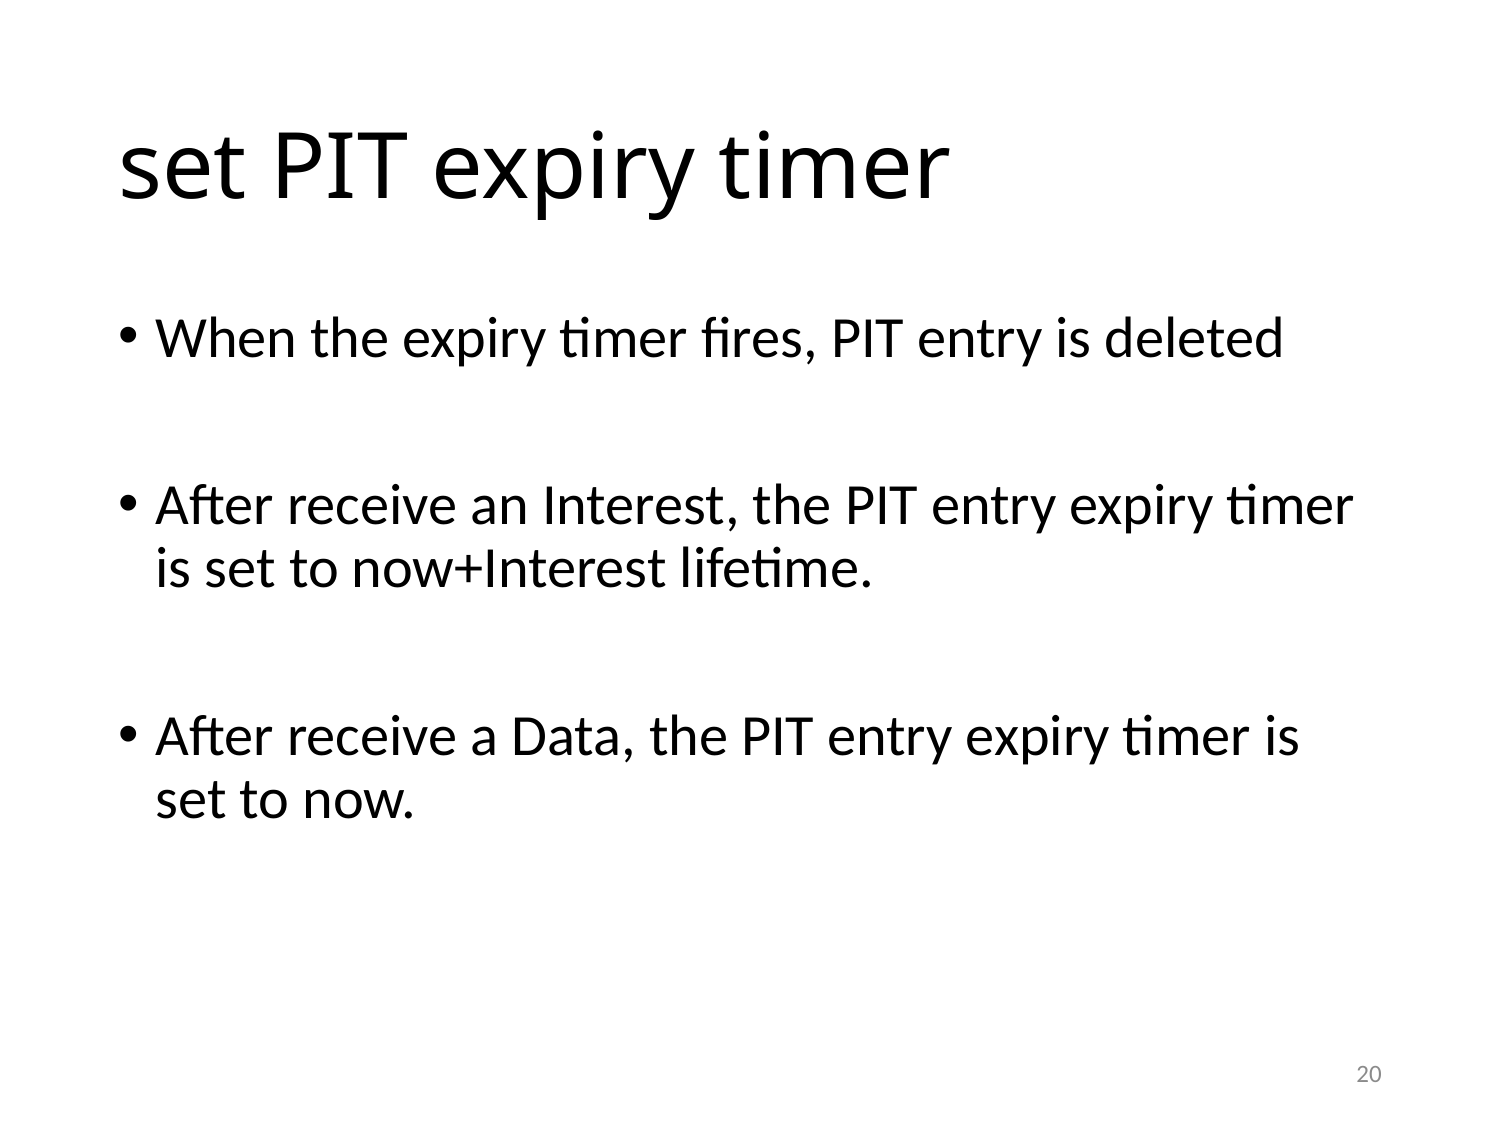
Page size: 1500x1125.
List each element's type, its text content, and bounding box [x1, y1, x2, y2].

title set PIT expiry timer [103, 59, 1397, 278]
list When the expiry timer fires, PIT entry is deleted After receive an Interest, the PIT entry expiry timer is set to now+Interest lifetime. After receive a Data, the PIT entry expiry timer is set to now. [103, 299, 1397, 1014]
slide_number 20 [1059, 1042, 1397, 1103]
